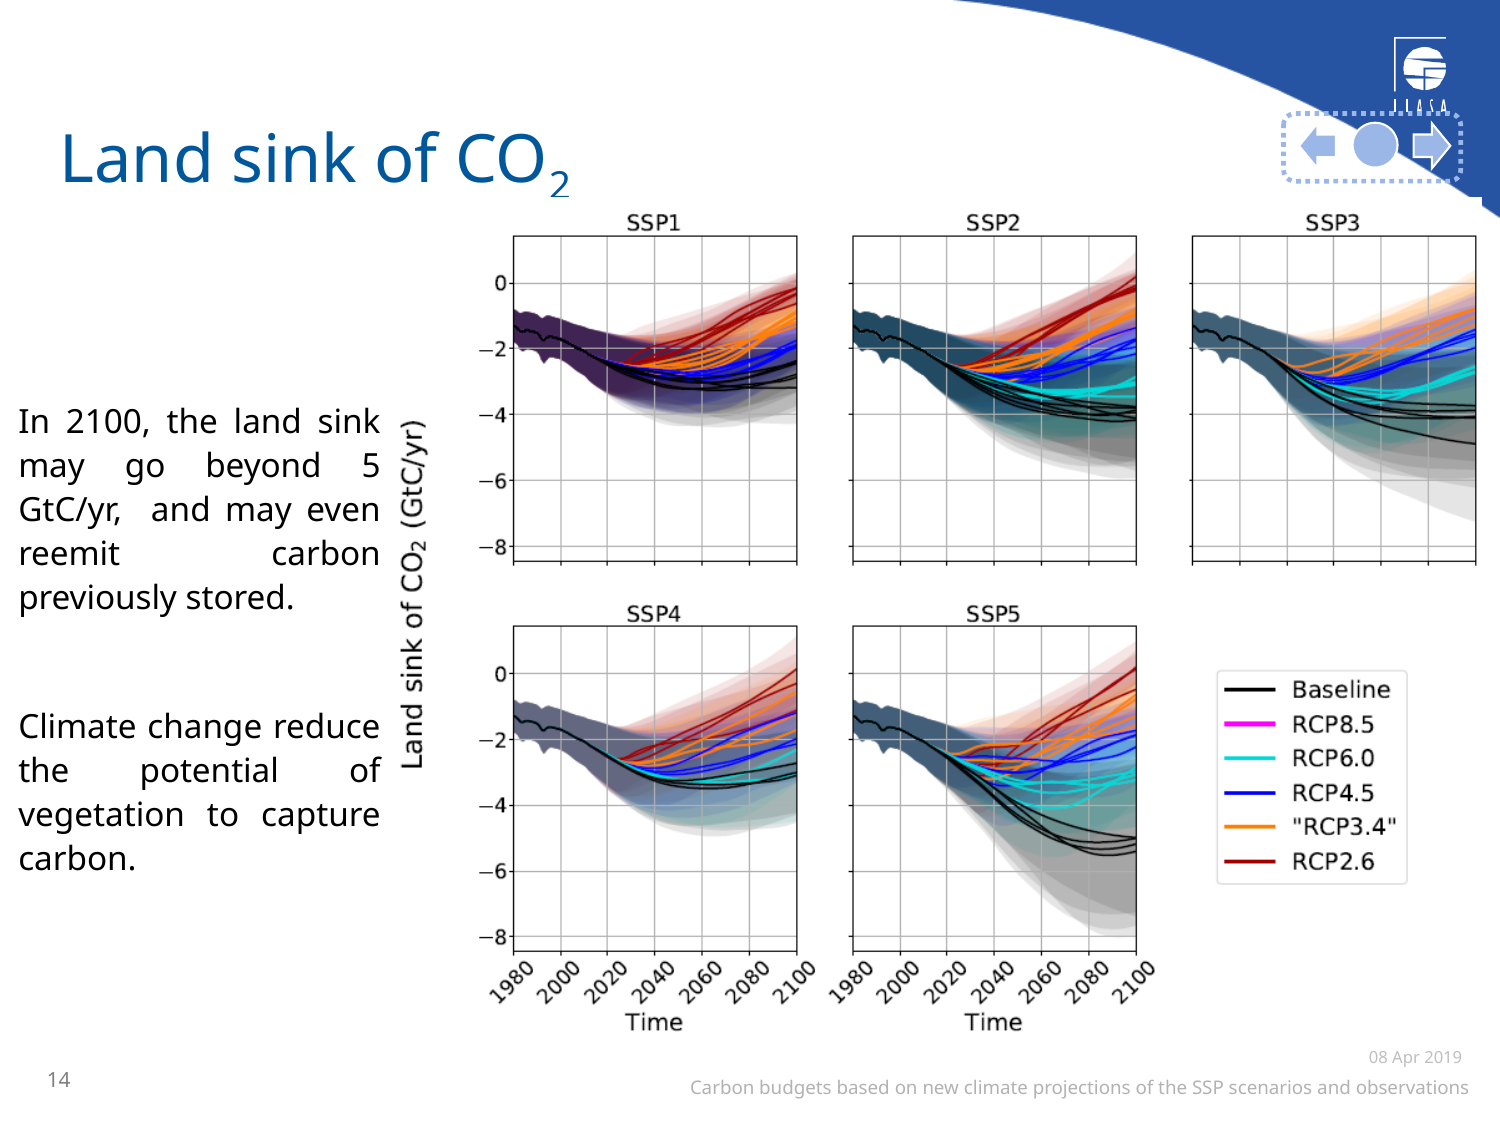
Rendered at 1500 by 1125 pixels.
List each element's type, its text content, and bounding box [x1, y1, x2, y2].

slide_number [350, 1045, 1469, 1069]
picture [0, 0, 1500, 1125]
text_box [1283, 113, 1461, 182]
text_box In 2100, the land sink may go beyond 5 GtC/yr, and may even reemit carbon previously stored. Climate change reduce the potential of vegetation to capture carbon. [3, 389, 392, 973]
slide_number 14 [31, 1042, 370, 1102]
title Land sink of CO2 [44, 59, 1397, 257]
footer Carbon budgets based on new climate projections of the SSP scenarios and observations [333, 1068, 1478, 1109]
